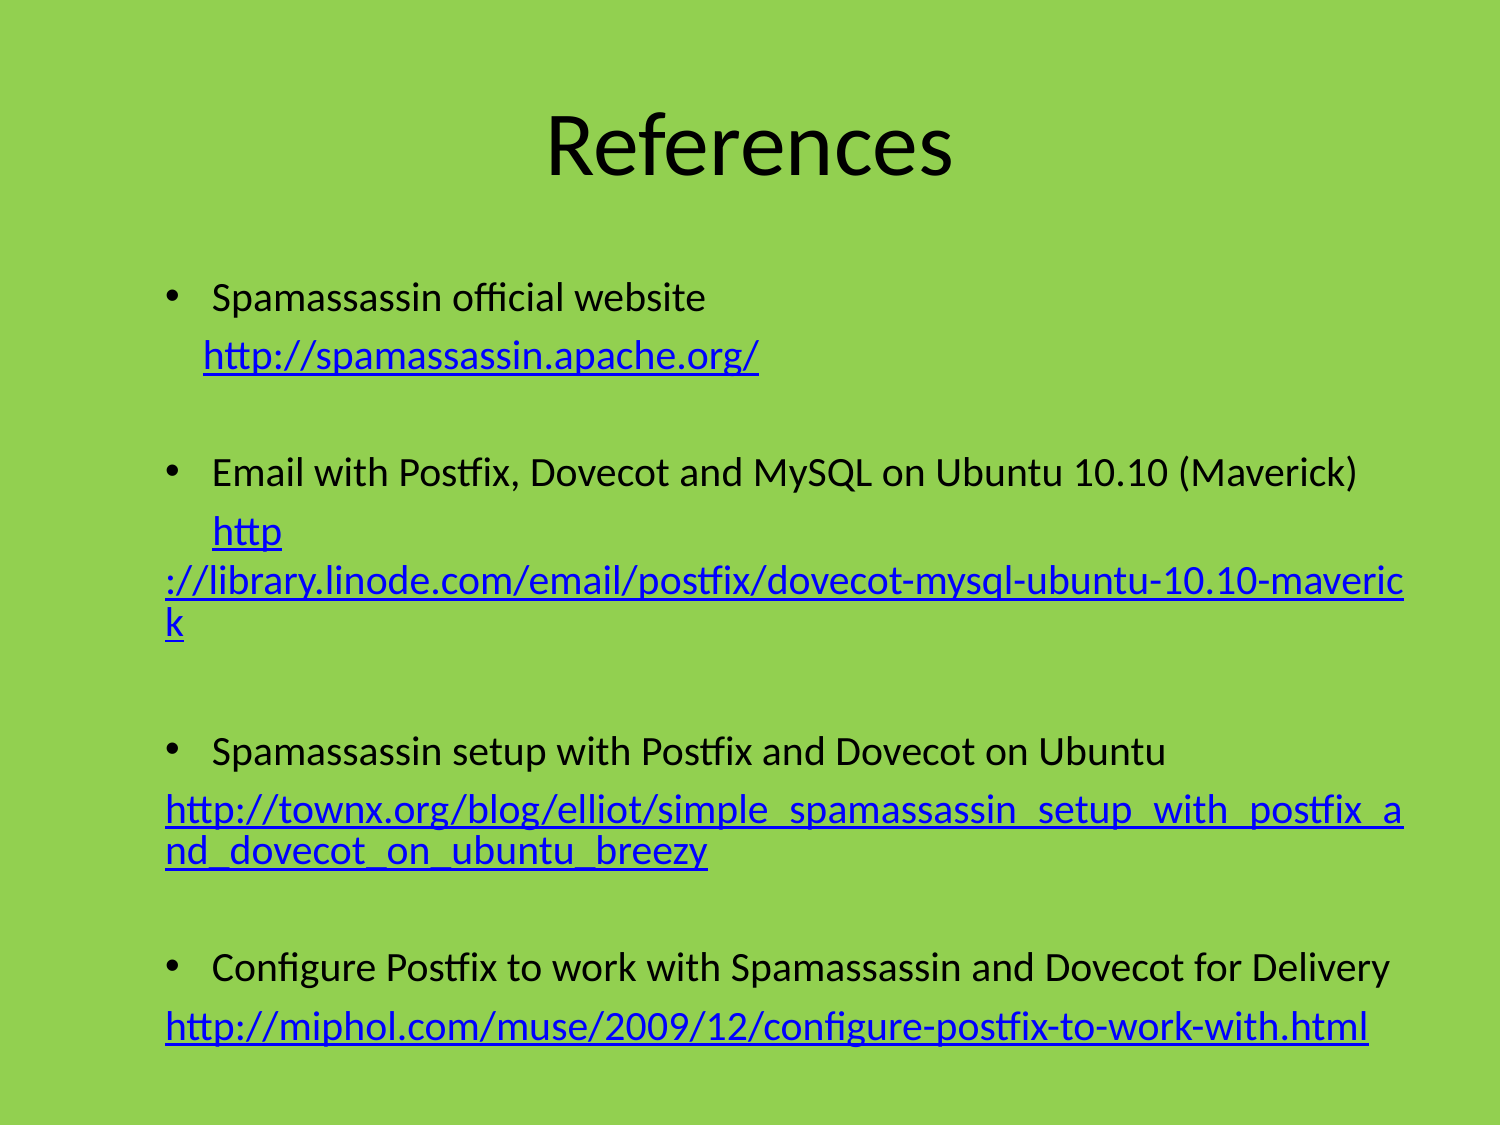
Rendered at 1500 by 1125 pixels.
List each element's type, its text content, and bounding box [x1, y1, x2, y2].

list Spamassassin official website http://spamassassin.apache.org/ Email with Postfix, Dovecot and MySQL on Ubuntu 10.10 (Maverick) http://library.linode.com/email/postfix/dovecot-mysql-ubuntu-10.10-maverick Spamassassin setup with Postfix and Dovecot on Ubuntu http://townx.org/blog/elliot/simple_spamassassin_setup_with_postfix_and_dovecot_on_ubuntu_breezy Configure Postfix to work with Spamassassin and Dovecot for Delivery http://miphol.com/muse/2009/12/configure-postfix-to-work-with.html [75, 262, 1425, 1005]
title References [75, 45, 1425, 233]
